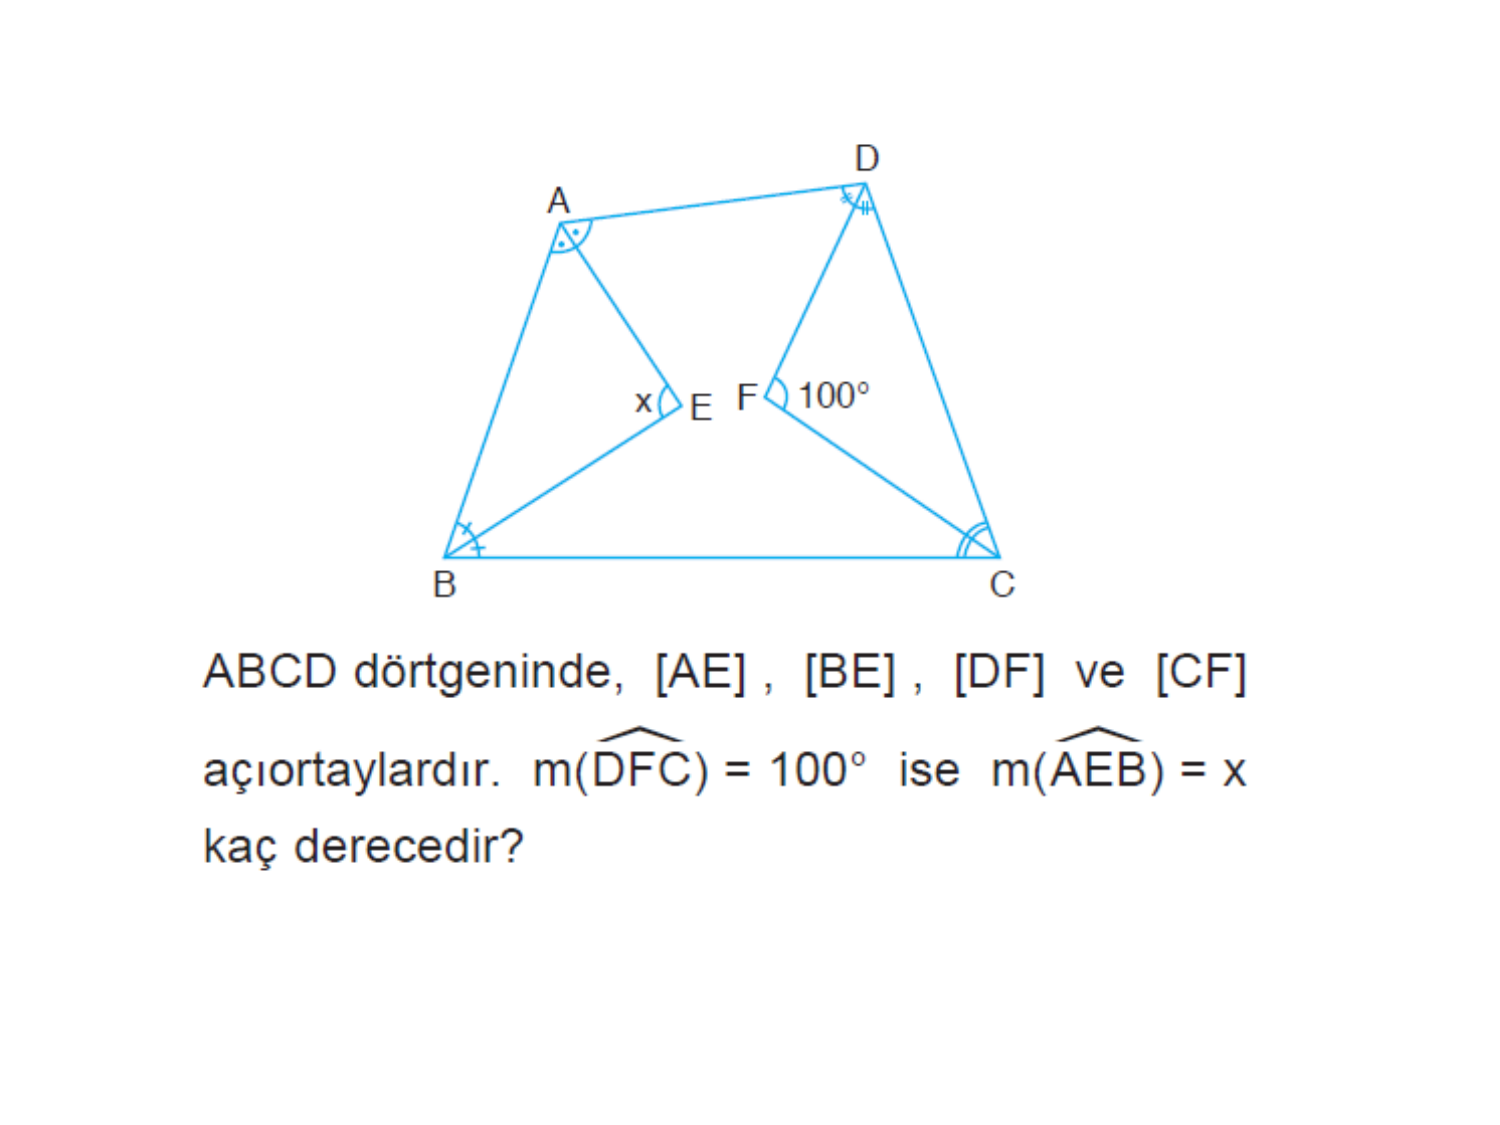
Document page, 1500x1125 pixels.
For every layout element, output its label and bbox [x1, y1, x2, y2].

picture [182, 125, 1293, 906]
